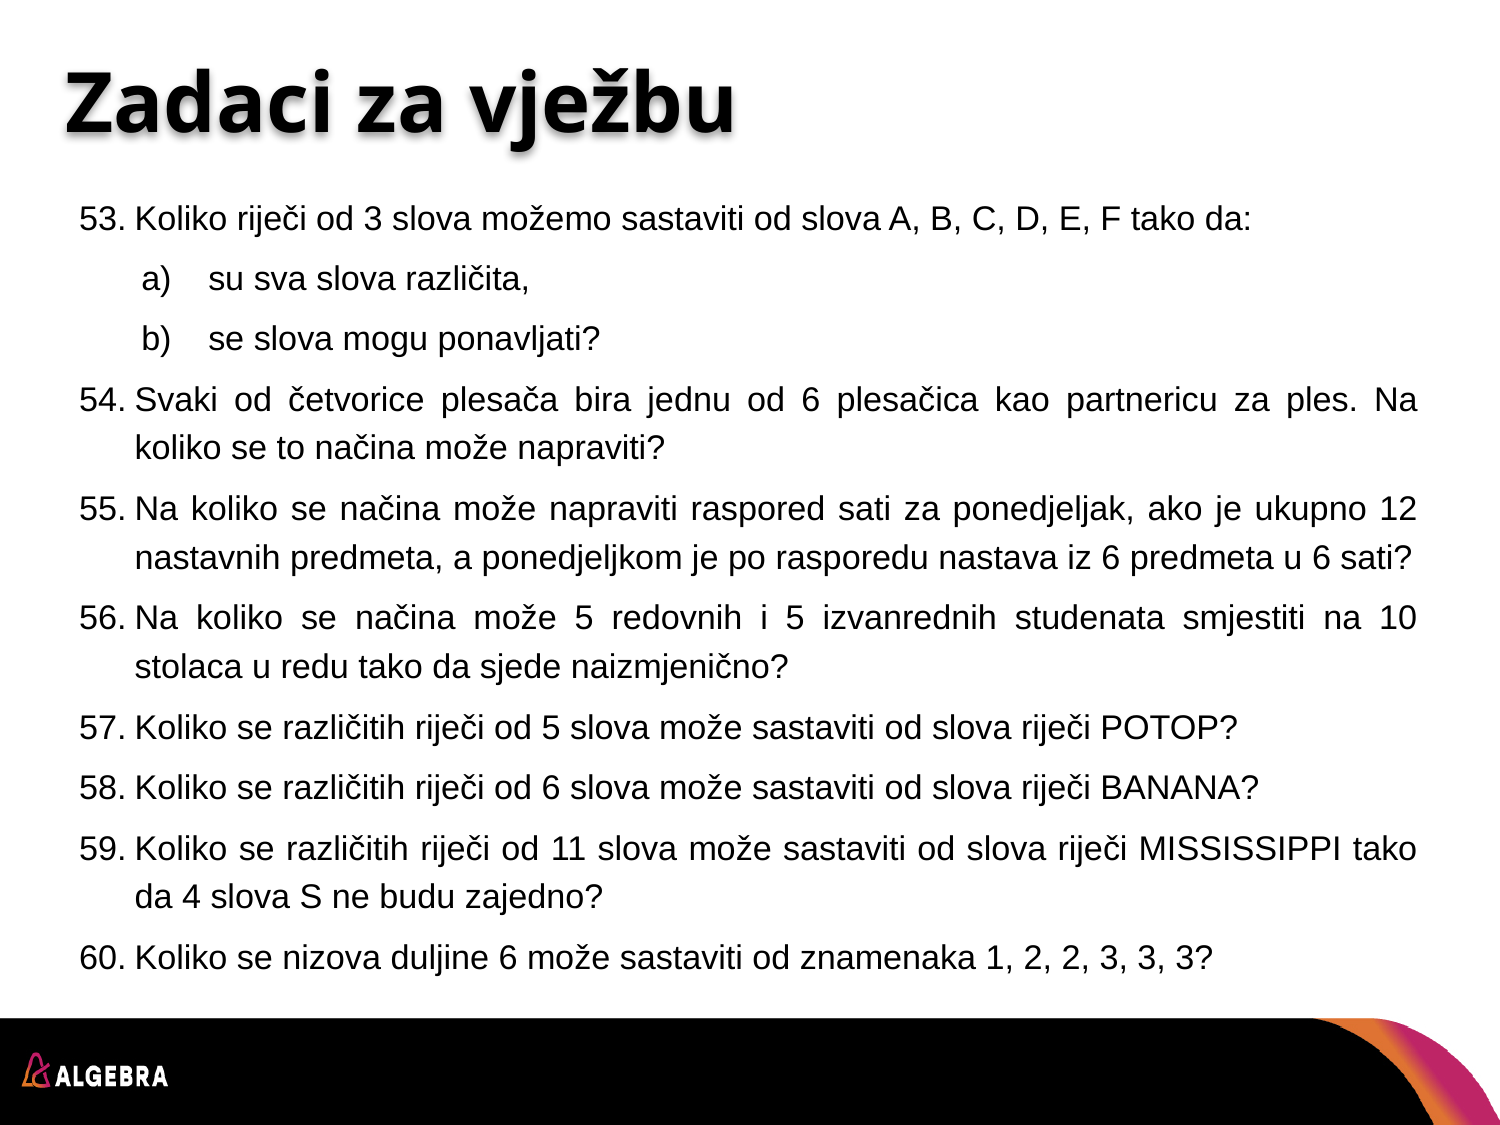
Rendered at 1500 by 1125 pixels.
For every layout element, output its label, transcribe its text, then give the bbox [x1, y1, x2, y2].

list Koliko riječi od 3 slova možemo sastaviti od slova A, B, C, D, E, F tako da: su sva slova različita, se slova mogu ponavljati? Svaki od četvorice plesača bira jednu od 6 plesačica kao partnericu za ples. Na koliko se to načina može napraviti? Na koliko se načina može napraviti raspored sati za ponedjeljak, ako je ukupno 12 nastavnih predmeta, a ponedjeljkom je po rasporedu nastava iz 6 predmeta u 6 sati? Na koliko se načina može 5 redovnih i 5 izvanrednih studenata smjestiti na 10 stolaca u redu tako da sjede naizmjenično? Koliko se različitih riječi od 5 slova može sastaviti od slova riječi POTOP? Koliko se različitih riječi od 6 slova može sastaviti od slova riječi BANANA? Koliko se različitih riječi od 11 slova može sastaviti od slova riječi MISSISSIPPI tako da 4 slova S ne budu zajedno? Koliko se nizova duljine 6 može sastaviti od znamenaka 1, 2, 2, 3, 3, 3? [64, 180, 1432, 997]
title Zadaci za vježbu [65, 38, 1432, 158]
picture [0, 0, 1500, 1125]
